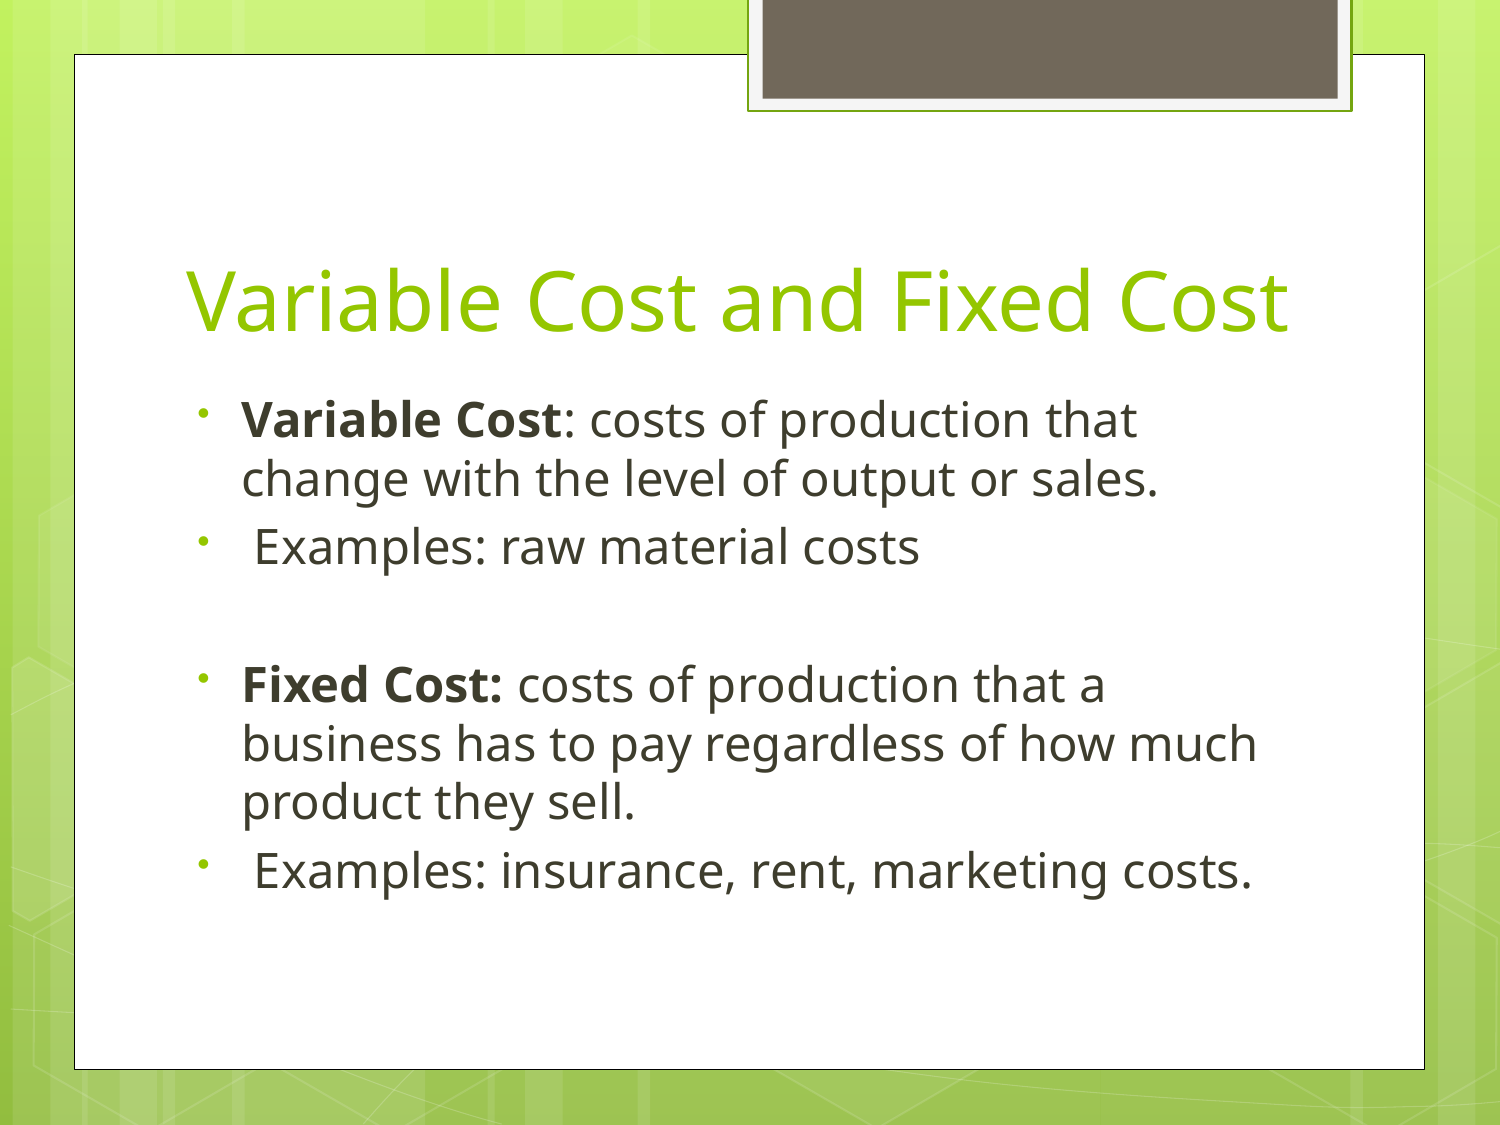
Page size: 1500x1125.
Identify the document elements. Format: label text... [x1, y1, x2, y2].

title Variable Cost and Fixed Cost [171, 168, 1324, 357]
list Variable Cost: costs of production that change with the level of output or sales. Examples: raw material costs Fixed Cost: costs of production that a business has to pay regardless of how much product they sell. Examples: insurance, rent, marketing costs. [171, 381, 1283, 957]
